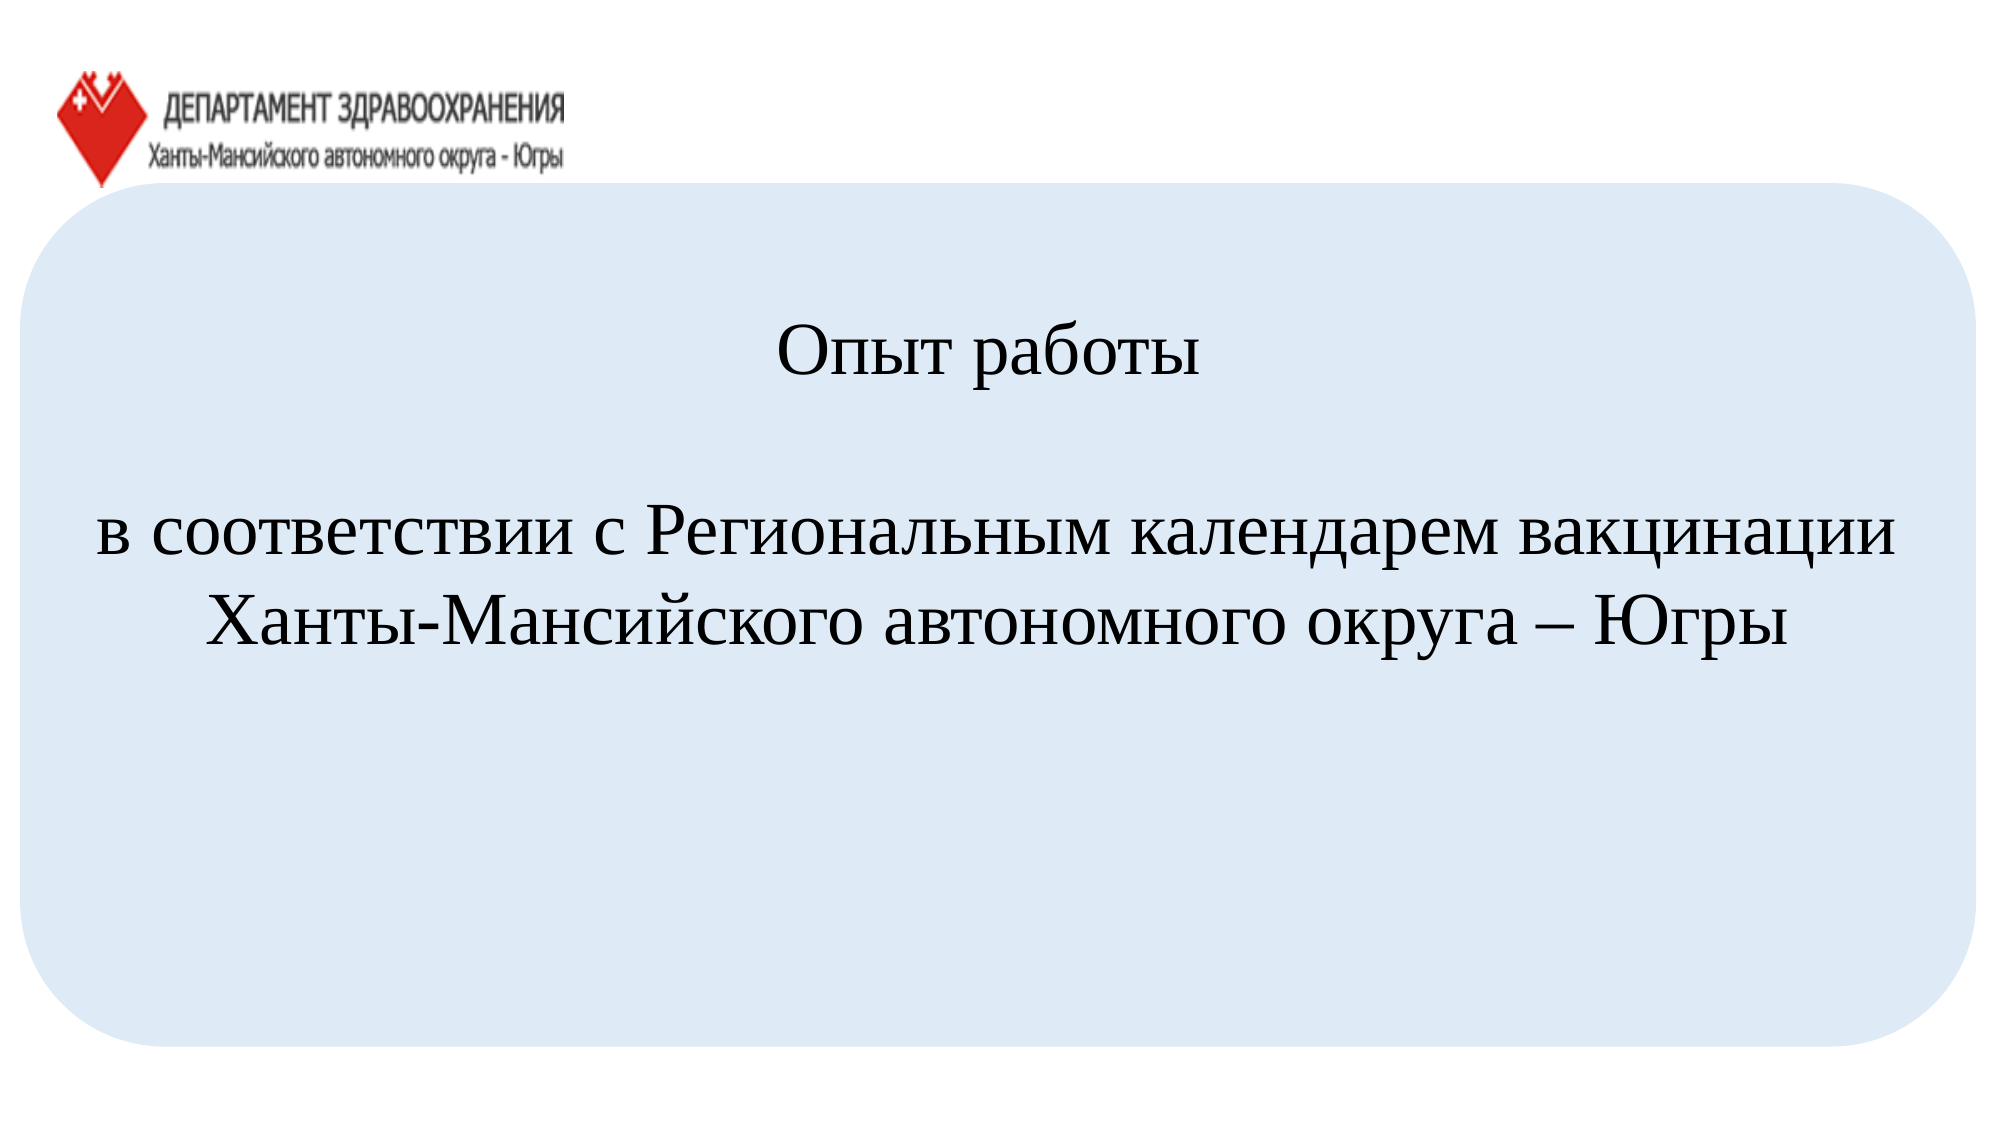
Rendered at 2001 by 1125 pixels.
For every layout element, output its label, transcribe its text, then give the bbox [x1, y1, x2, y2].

picture [57, 71, 564, 188]
text_box Опыт работы в соответствии с Региональным календарем вакцинации Ханты-Мансийского автономного округа – Югры [20, 183, 1977, 1047]
